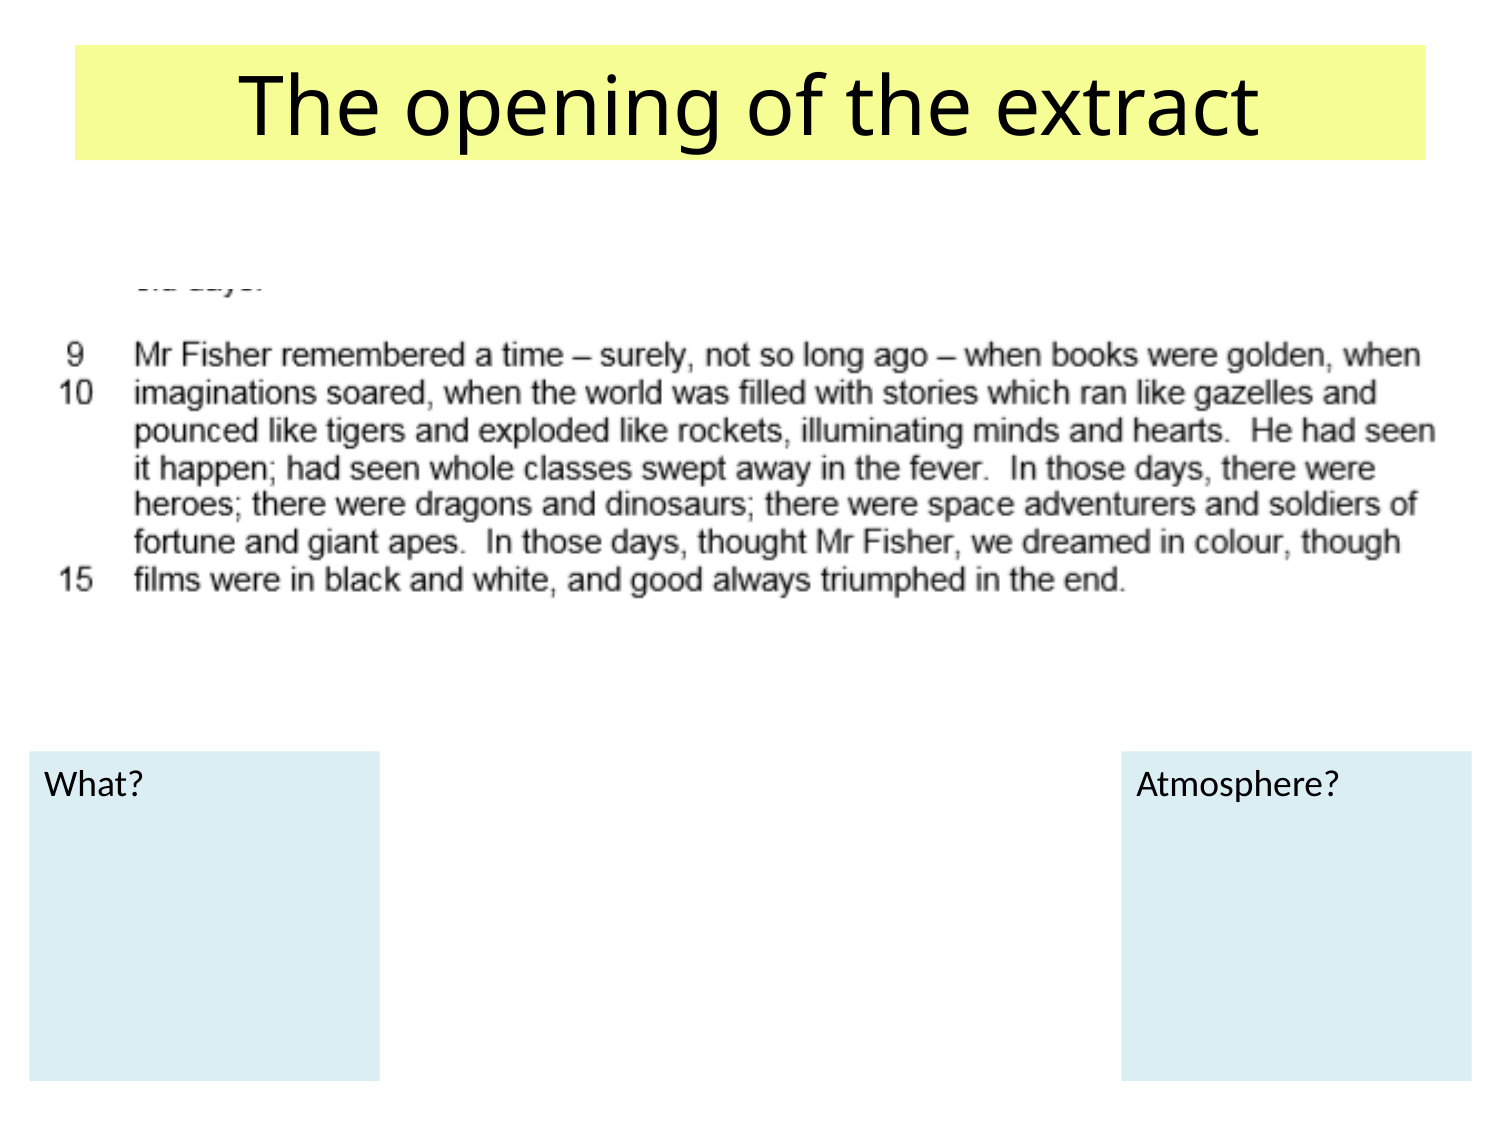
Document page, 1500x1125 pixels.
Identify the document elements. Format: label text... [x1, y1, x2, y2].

title The opening of the extract [75, 45, 1425, 161]
text_box What? [29, 751, 380, 1082]
text_box Atmosphere? [1121, 751, 1472, 1082]
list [26, 288, 1500, 623]
